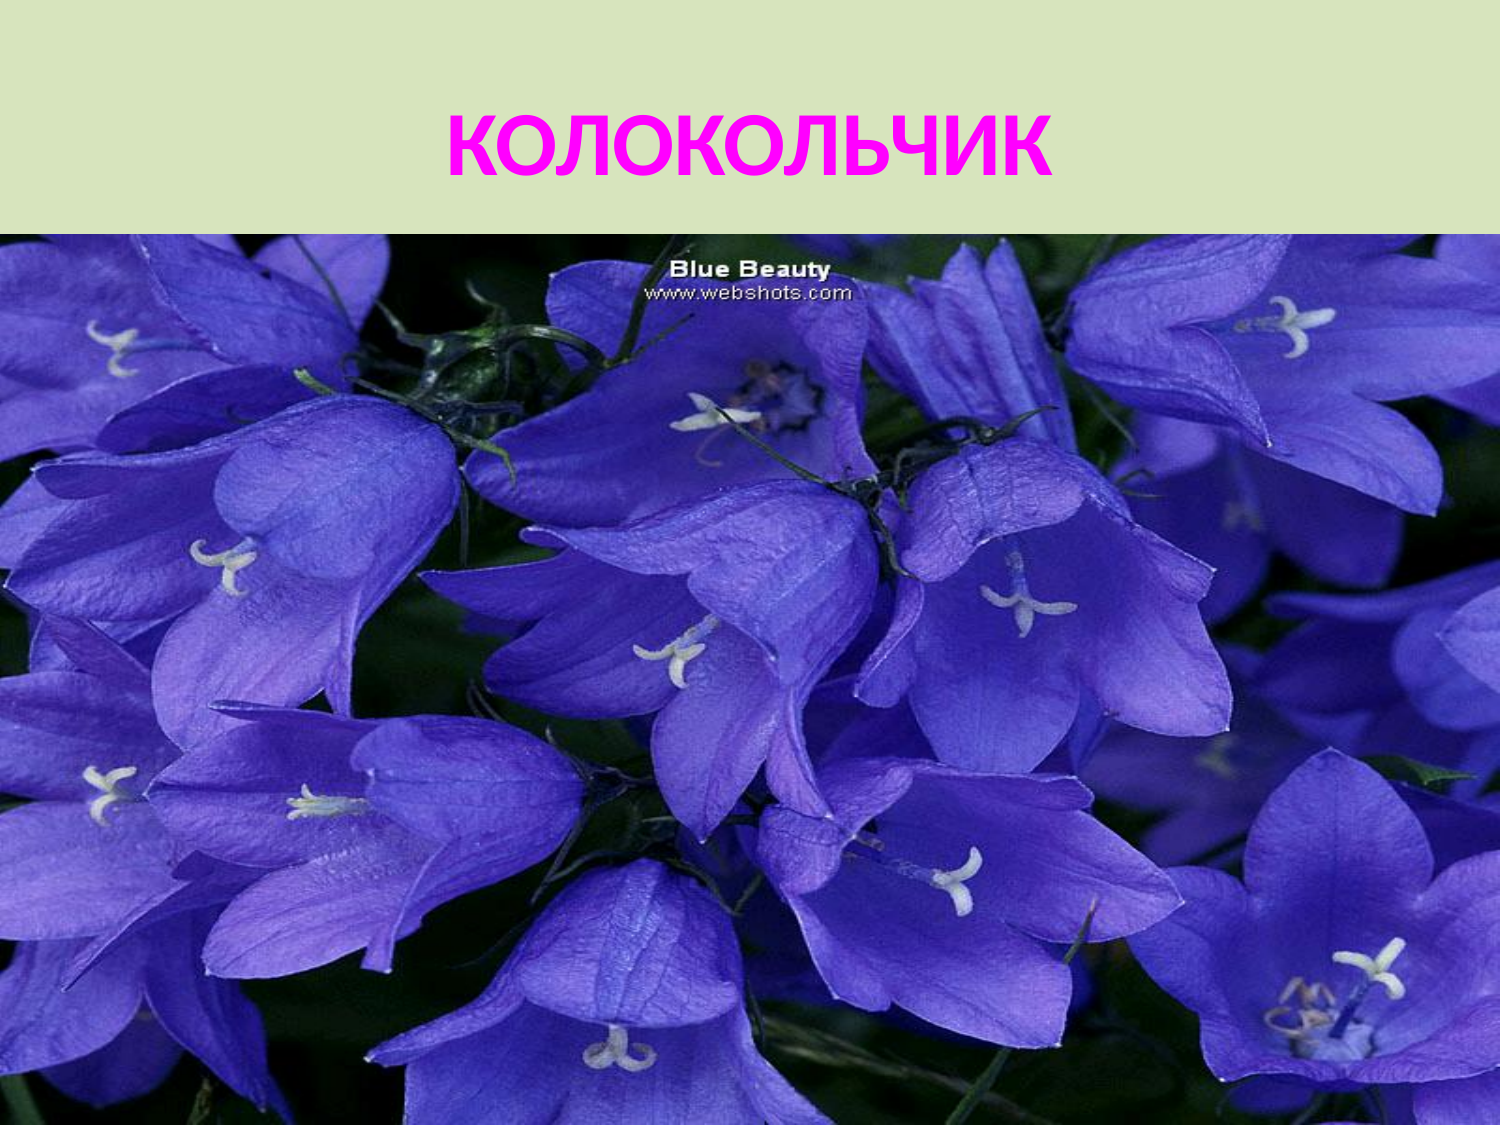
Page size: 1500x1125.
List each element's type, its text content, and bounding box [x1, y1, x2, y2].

title КОЛОКОЛЬЧИК [75, 45, 1425, 233]
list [0, 234, 1500, 1125]
